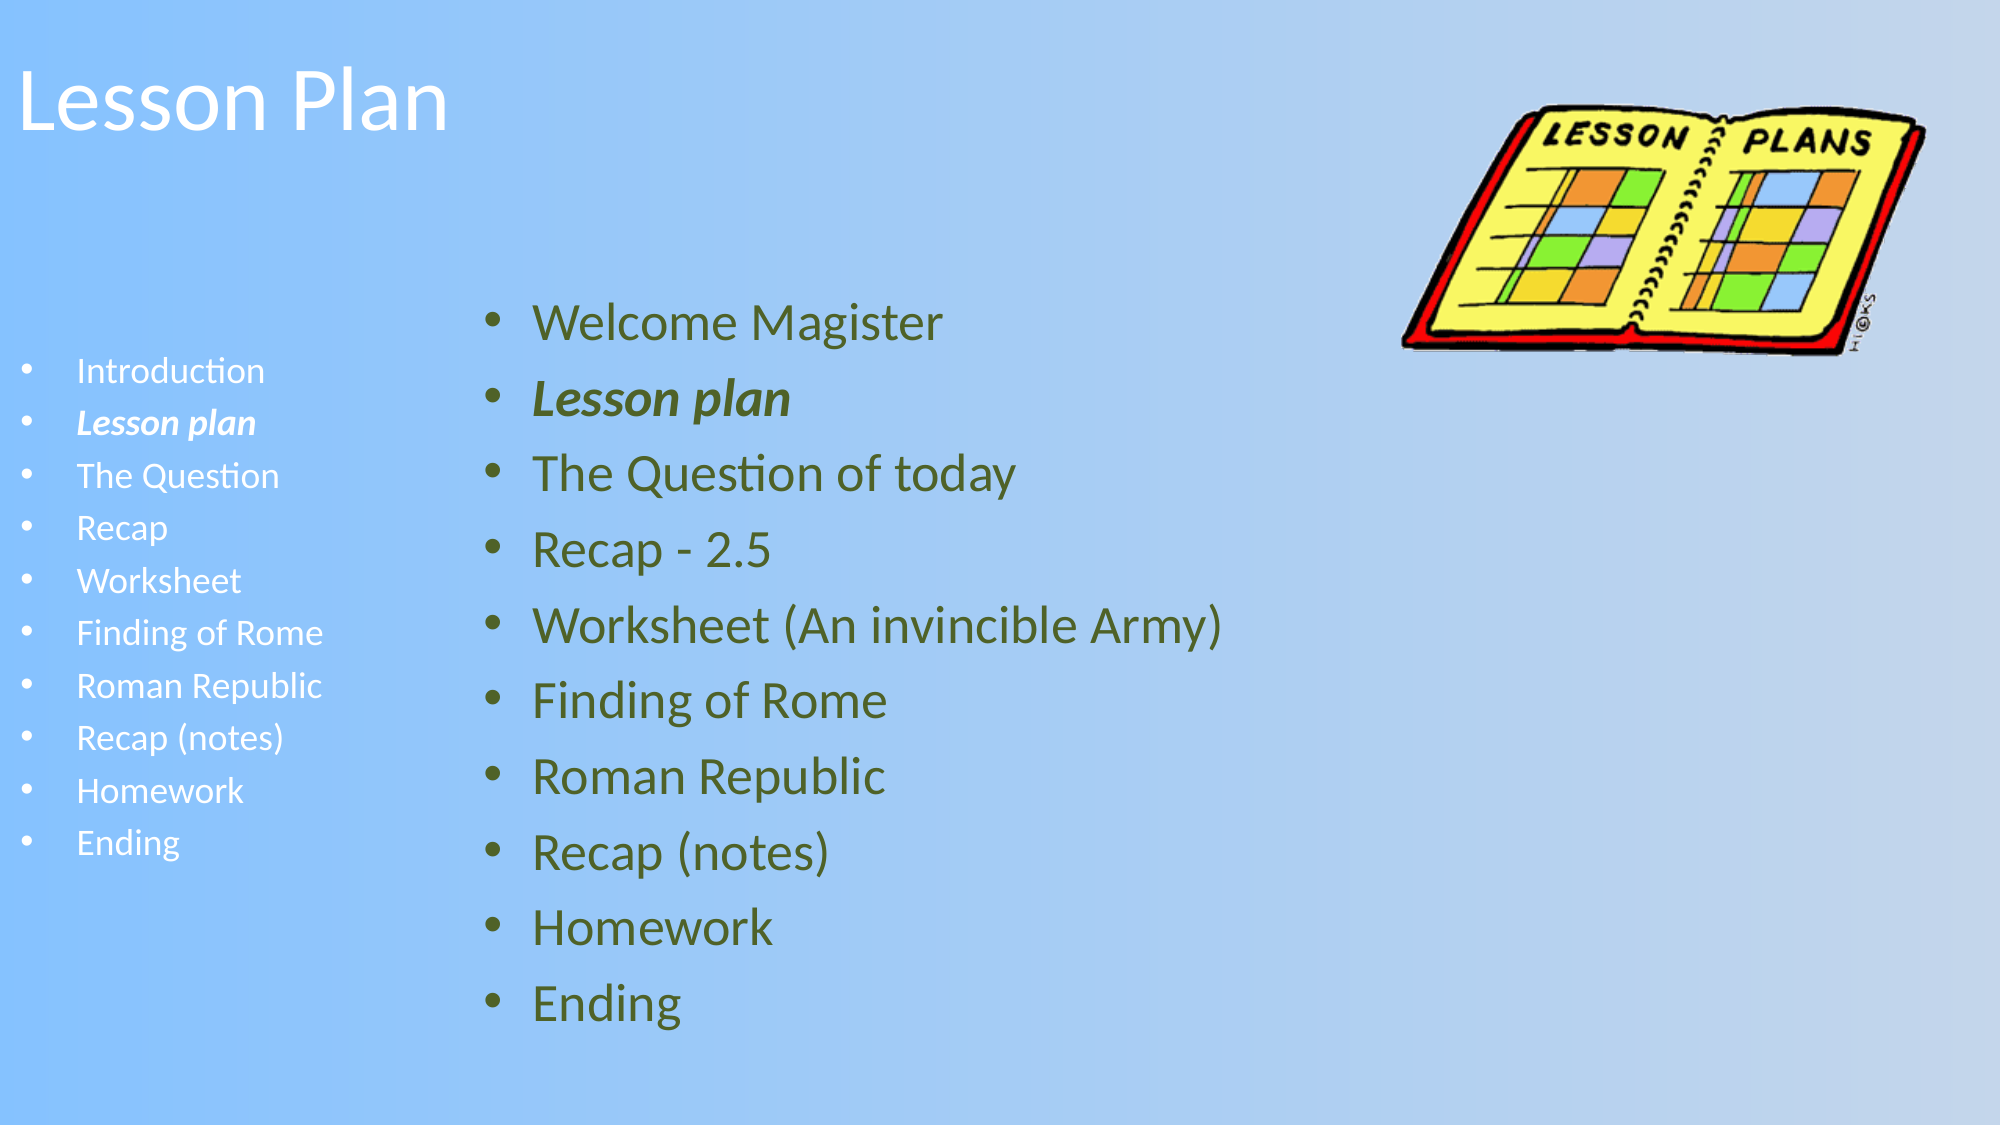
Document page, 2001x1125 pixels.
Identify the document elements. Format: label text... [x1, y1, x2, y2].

picture [1401, 82, 1930, 369]
text_box Introduction Lesson plan The Question Recap Worksheet Finding of Rome Roman Republic Recap (notes) Homework Ending [5, 338, 478, 1081]
title Lesson Plan [2, 0, 1353, 188]
text_box Welcome Magister Lesson plan The Question of today Recap - 2.5 Worksheet (An invincible Army) Finding of Rome Roman Republic Recap (notes) Homework Ending [468, 278, 1491, 1047]
